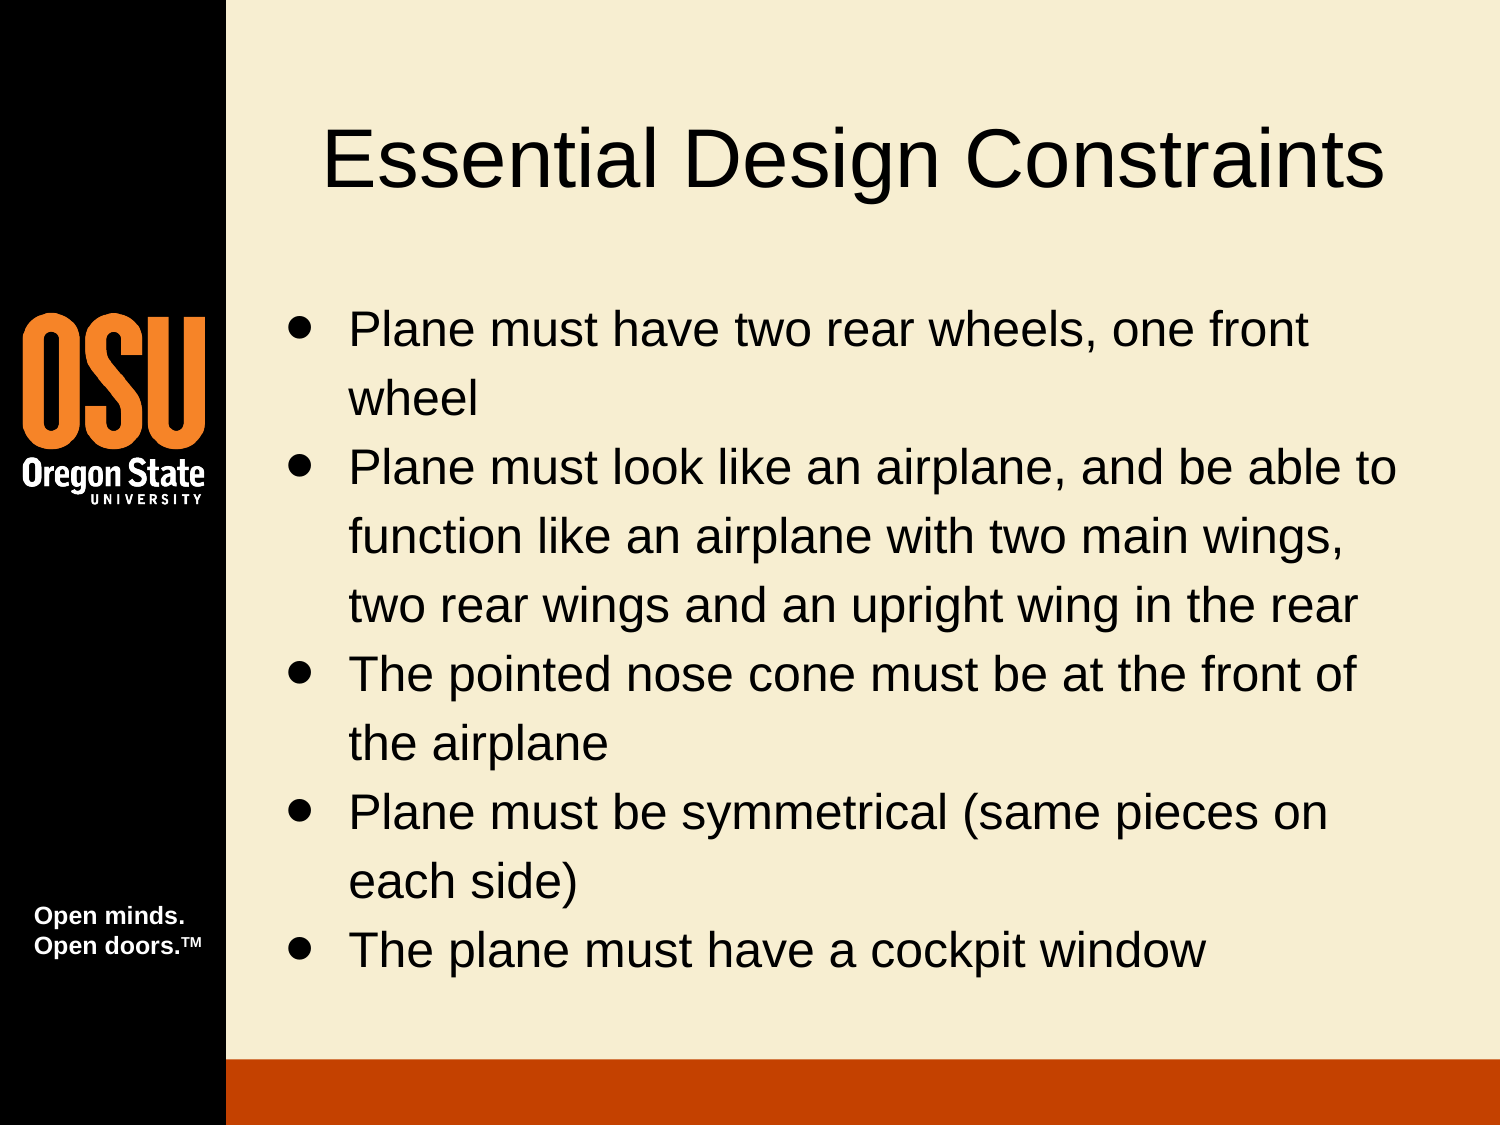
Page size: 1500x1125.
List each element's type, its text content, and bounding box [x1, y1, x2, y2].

picture [7, 297, 219, 524]
title Essential Design Constraints [243, 60, 1465, 248]
list Plane must have two rear wheels, one front wheel Plane must look like an airplane, and be able to function like an airplane with two main wings, two rear wings and an upright wing in the rear The pointed nose cone must be at the front of the airplane Plane must be symmetrical (same pieces on each side) The plane must have a cockpit window [258, 272, 1450, 948]
